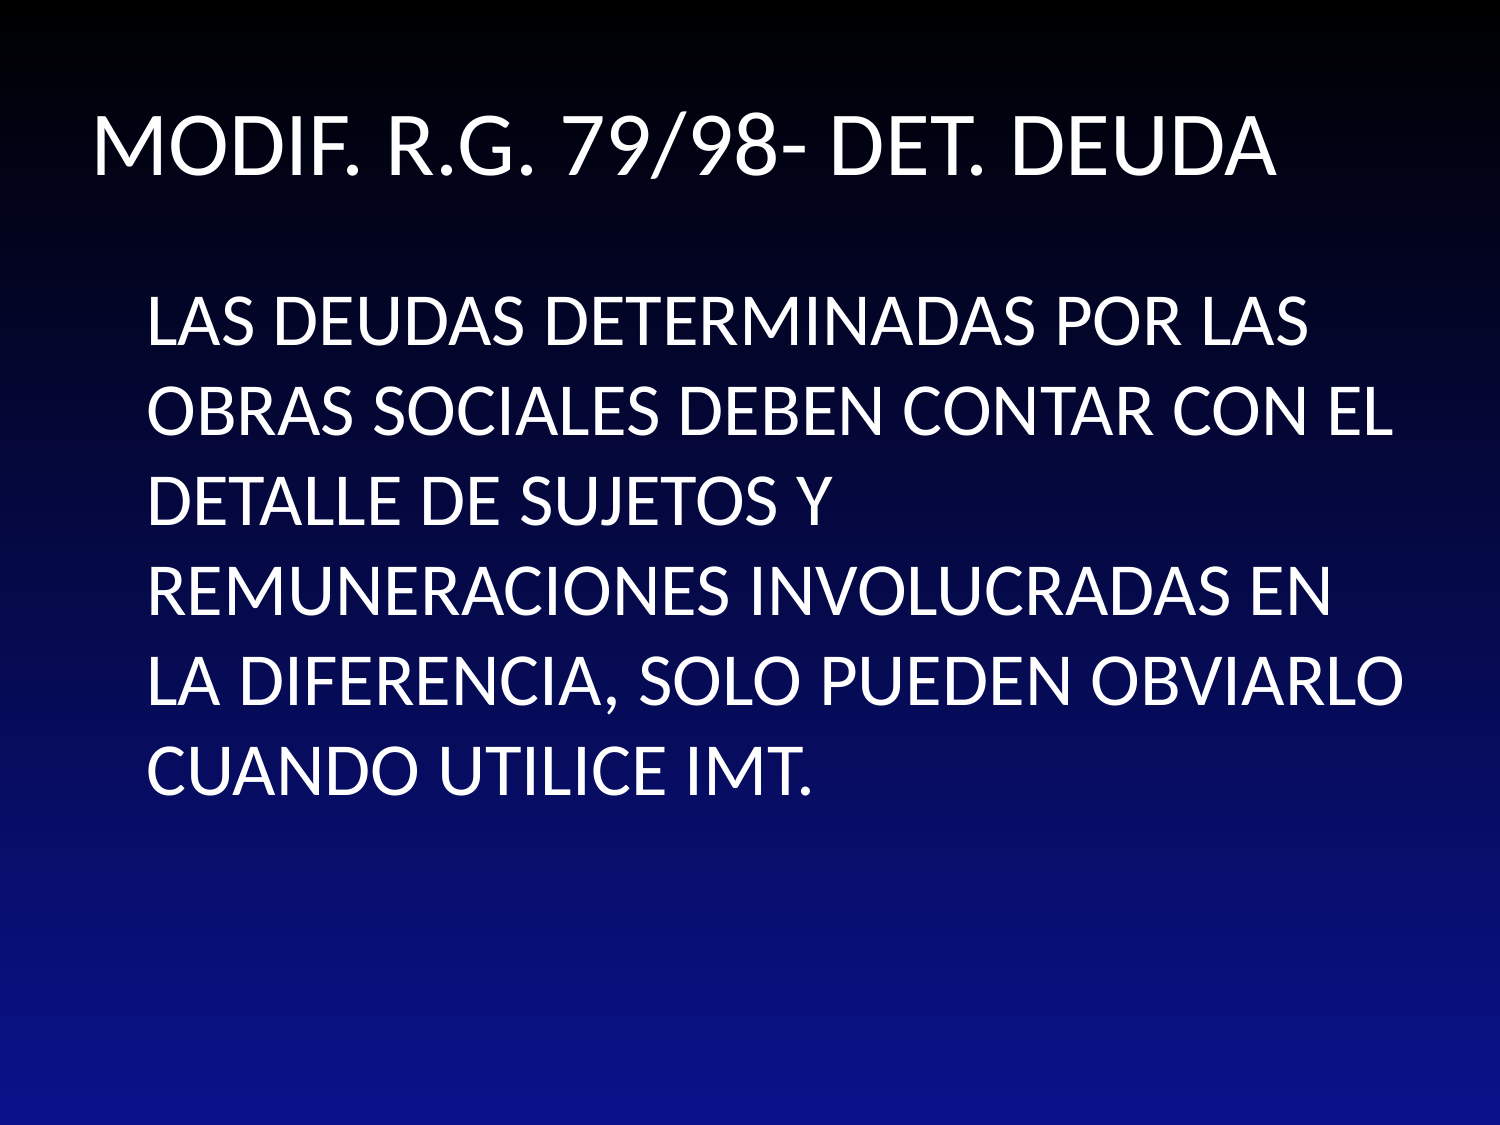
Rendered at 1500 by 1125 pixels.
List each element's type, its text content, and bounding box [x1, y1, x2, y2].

title MODIF. R.G. 79/98- DET. DEUDA [75, 45, 1425, 233]
list LAS DEUDAS DETERMINADAS POR LAS OBRAS SOCIALES DEBEN CONTAR CON EL DETALLE DE SUJETOS Y REMUNERACIONES INVOLUCRADAS EN LA DIFERENCIA, SOLO PUEDEN OBVIARLO CUANDO UTILICE IMT. [75, 262, 1425, 1005]
